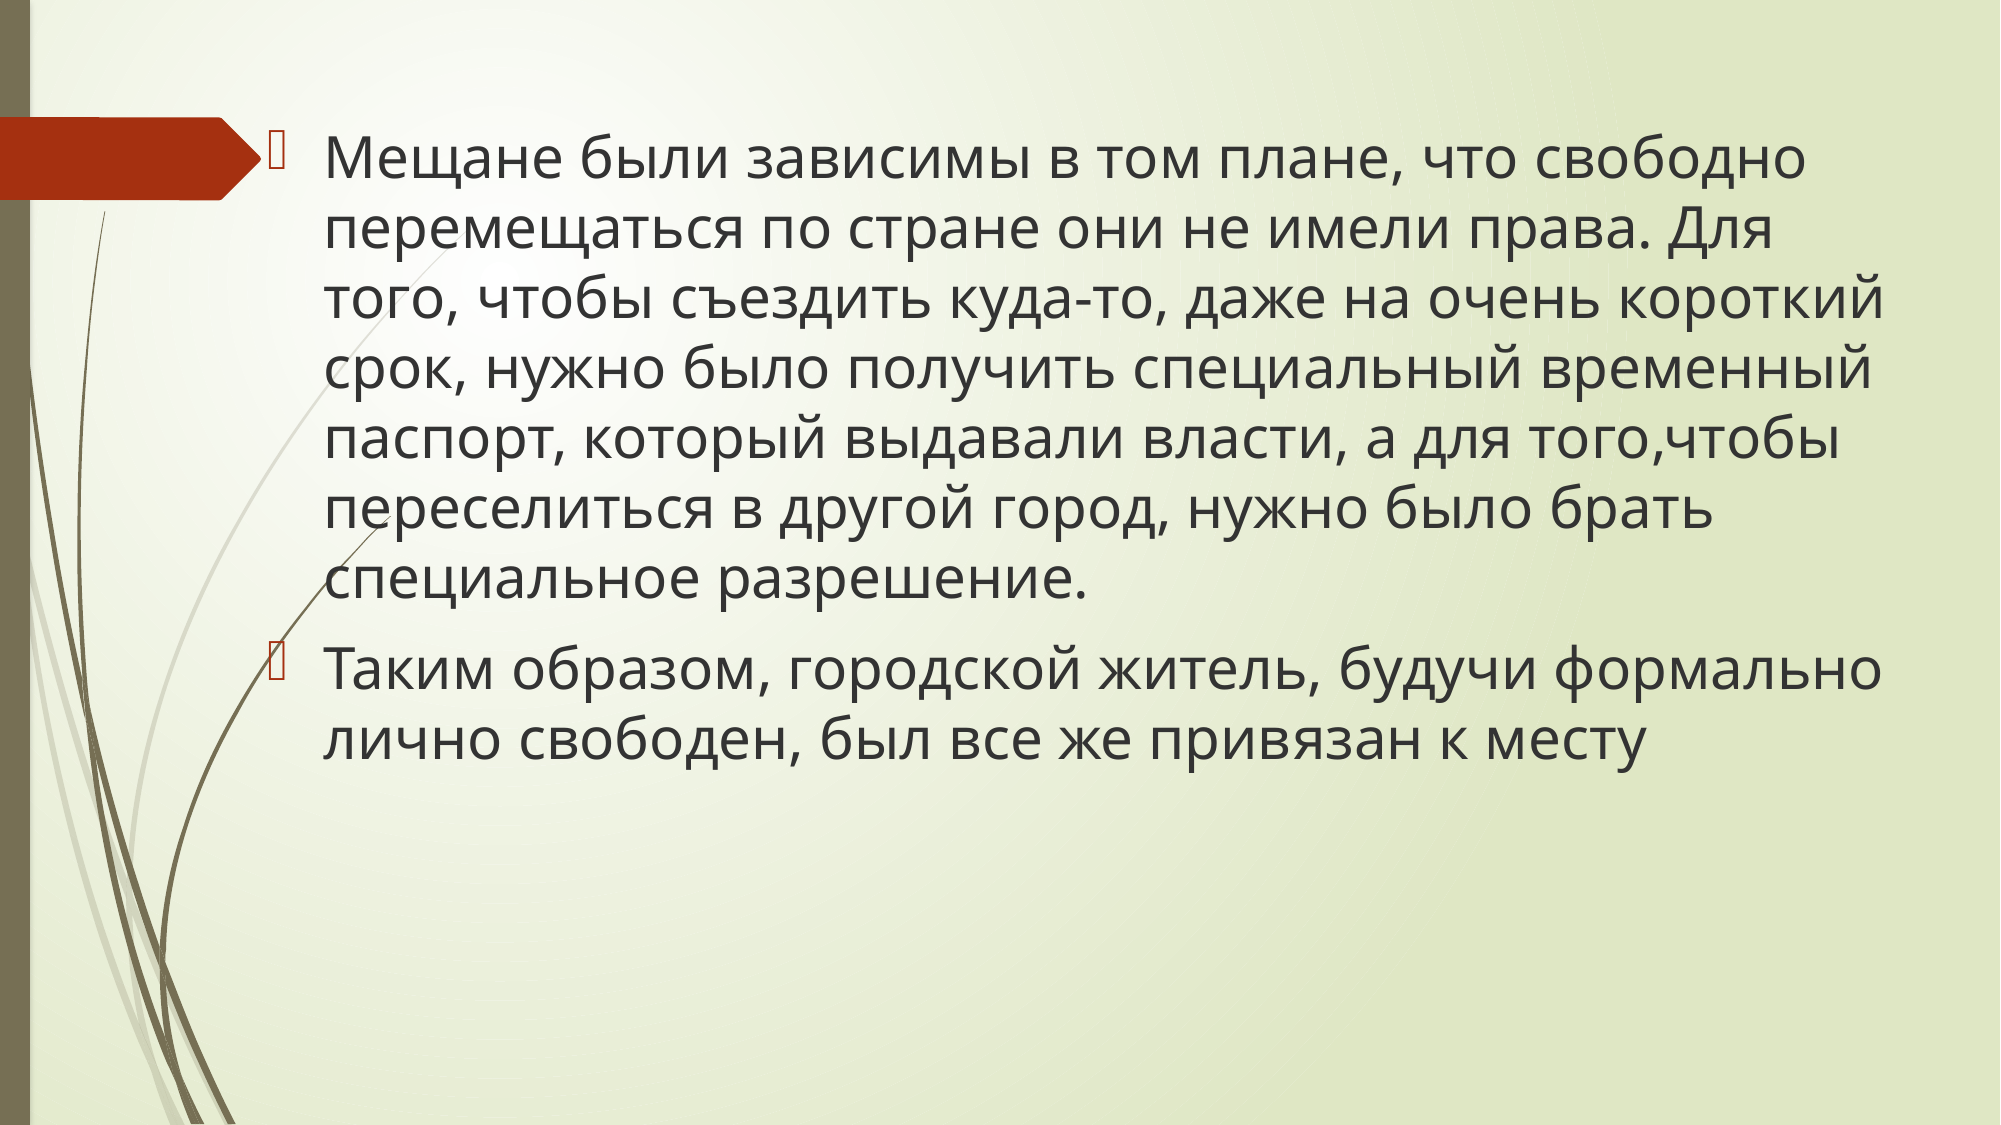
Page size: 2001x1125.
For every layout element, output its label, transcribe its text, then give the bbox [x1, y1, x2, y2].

list Мещане были зависимы в том плане, что свободно перемещаться по стране они не имели права. Для того, чтобы съездить куда-то, даже на очень короткий срок, нужно было получить специальный временный паспорт, который выдавали власти, а для того,чтобы переселиться в другой город, нужно было брать специальное разрешение. Таким образом, городской житель, будучи формально лично свободен, был все же привязан к месту [252, 113, 1914, 468]
